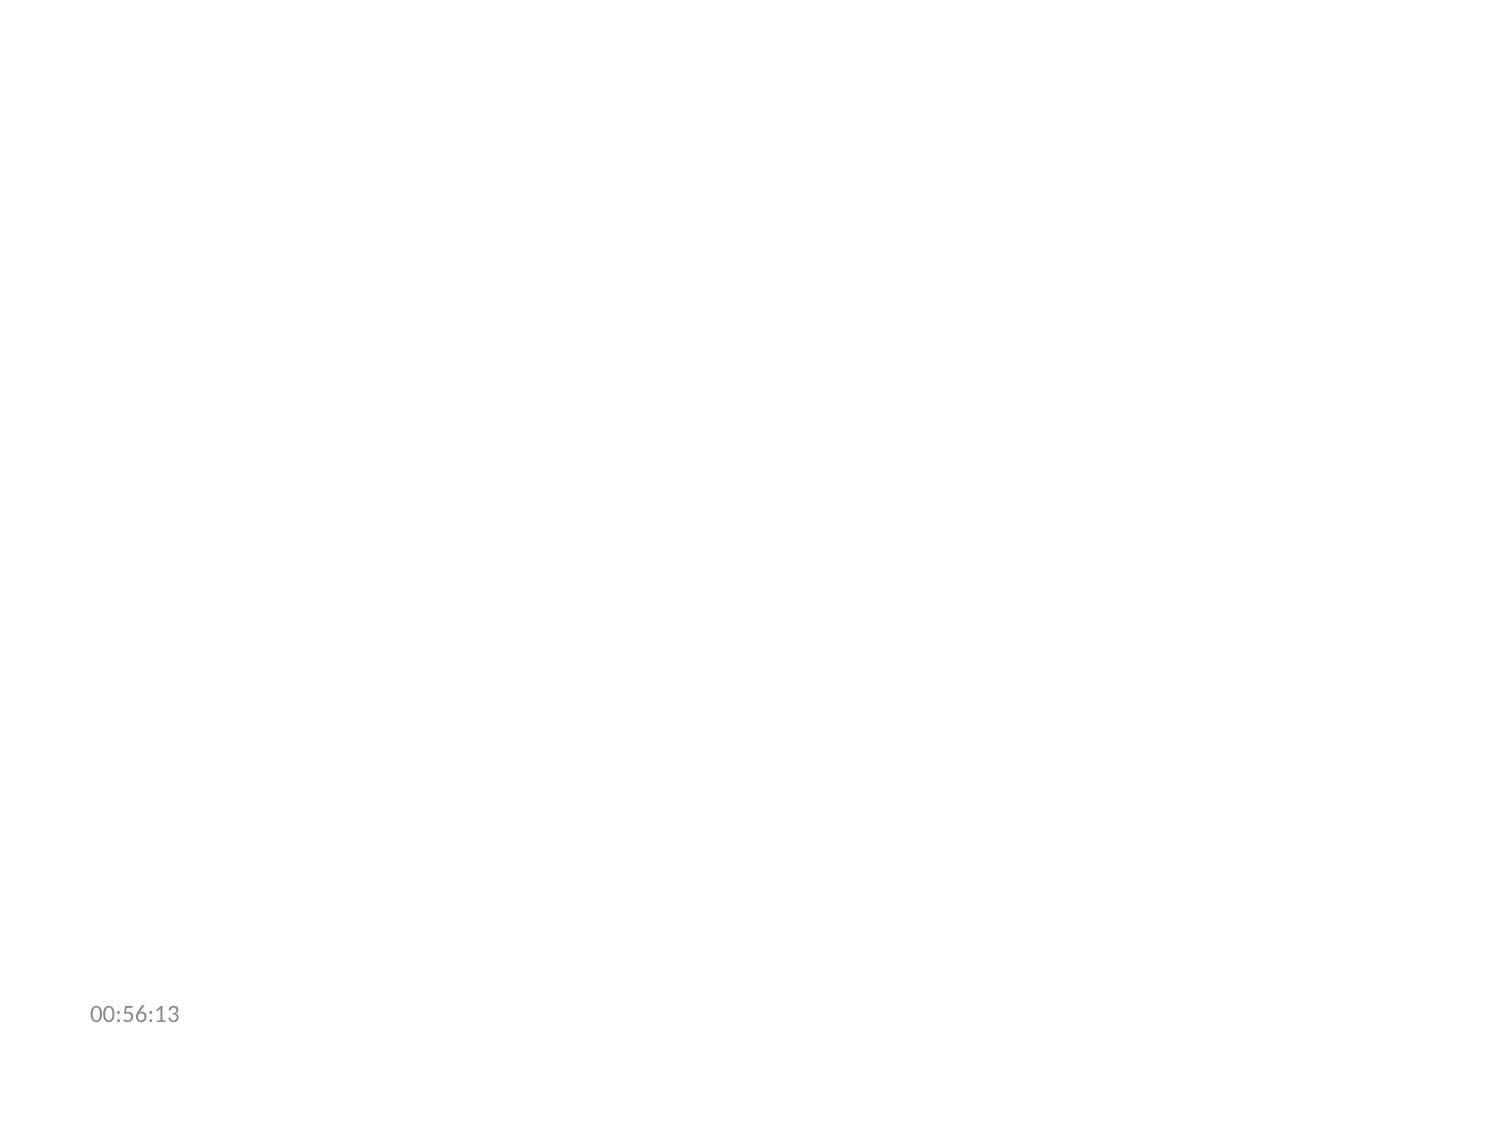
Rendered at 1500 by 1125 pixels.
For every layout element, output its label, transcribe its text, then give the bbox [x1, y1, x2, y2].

text_box 15:35:09 [75, 982, 425, 1043]
